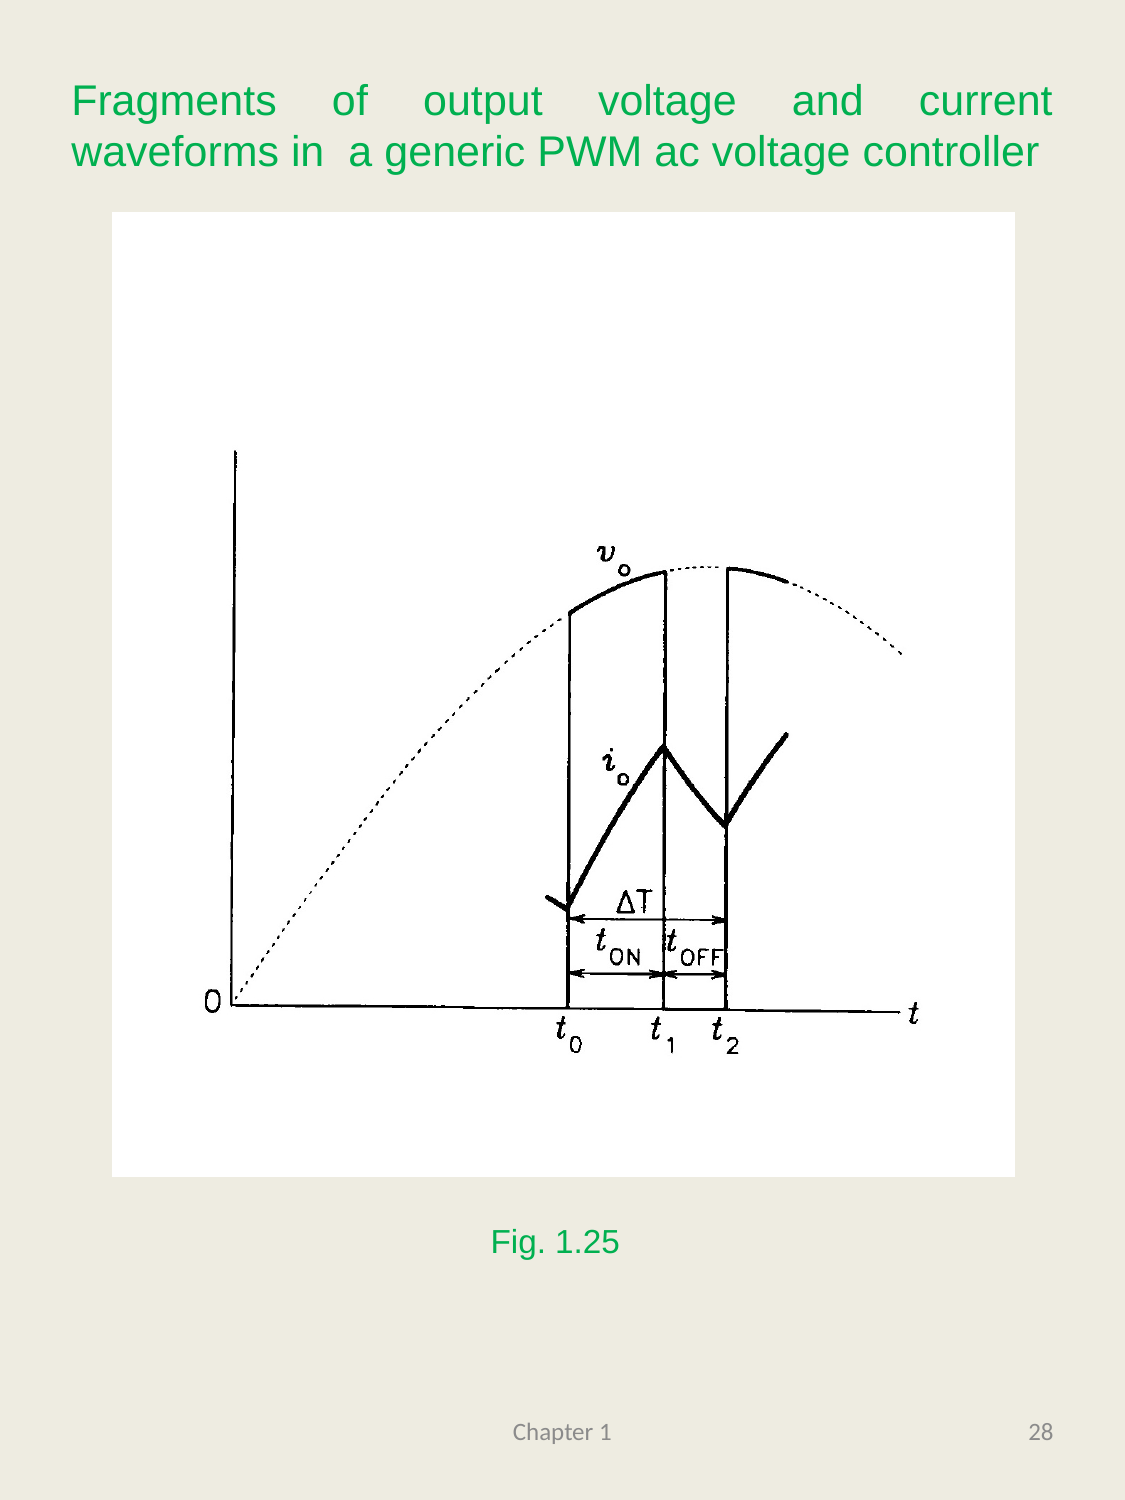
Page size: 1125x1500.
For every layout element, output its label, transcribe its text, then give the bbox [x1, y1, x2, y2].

slide_number 28 [806, 1390, 1069, 1471]
text_box Fig. 1.25 [475, 1212, 636, 1268]
footer Chapter 1 [384, 1390, 741, 1471]
picture [112, 212, 1015, 1177]
title Fragments of output voltage and current waveforms in a generic PWM ac voltage controller [56, 60, 1069, 188]
